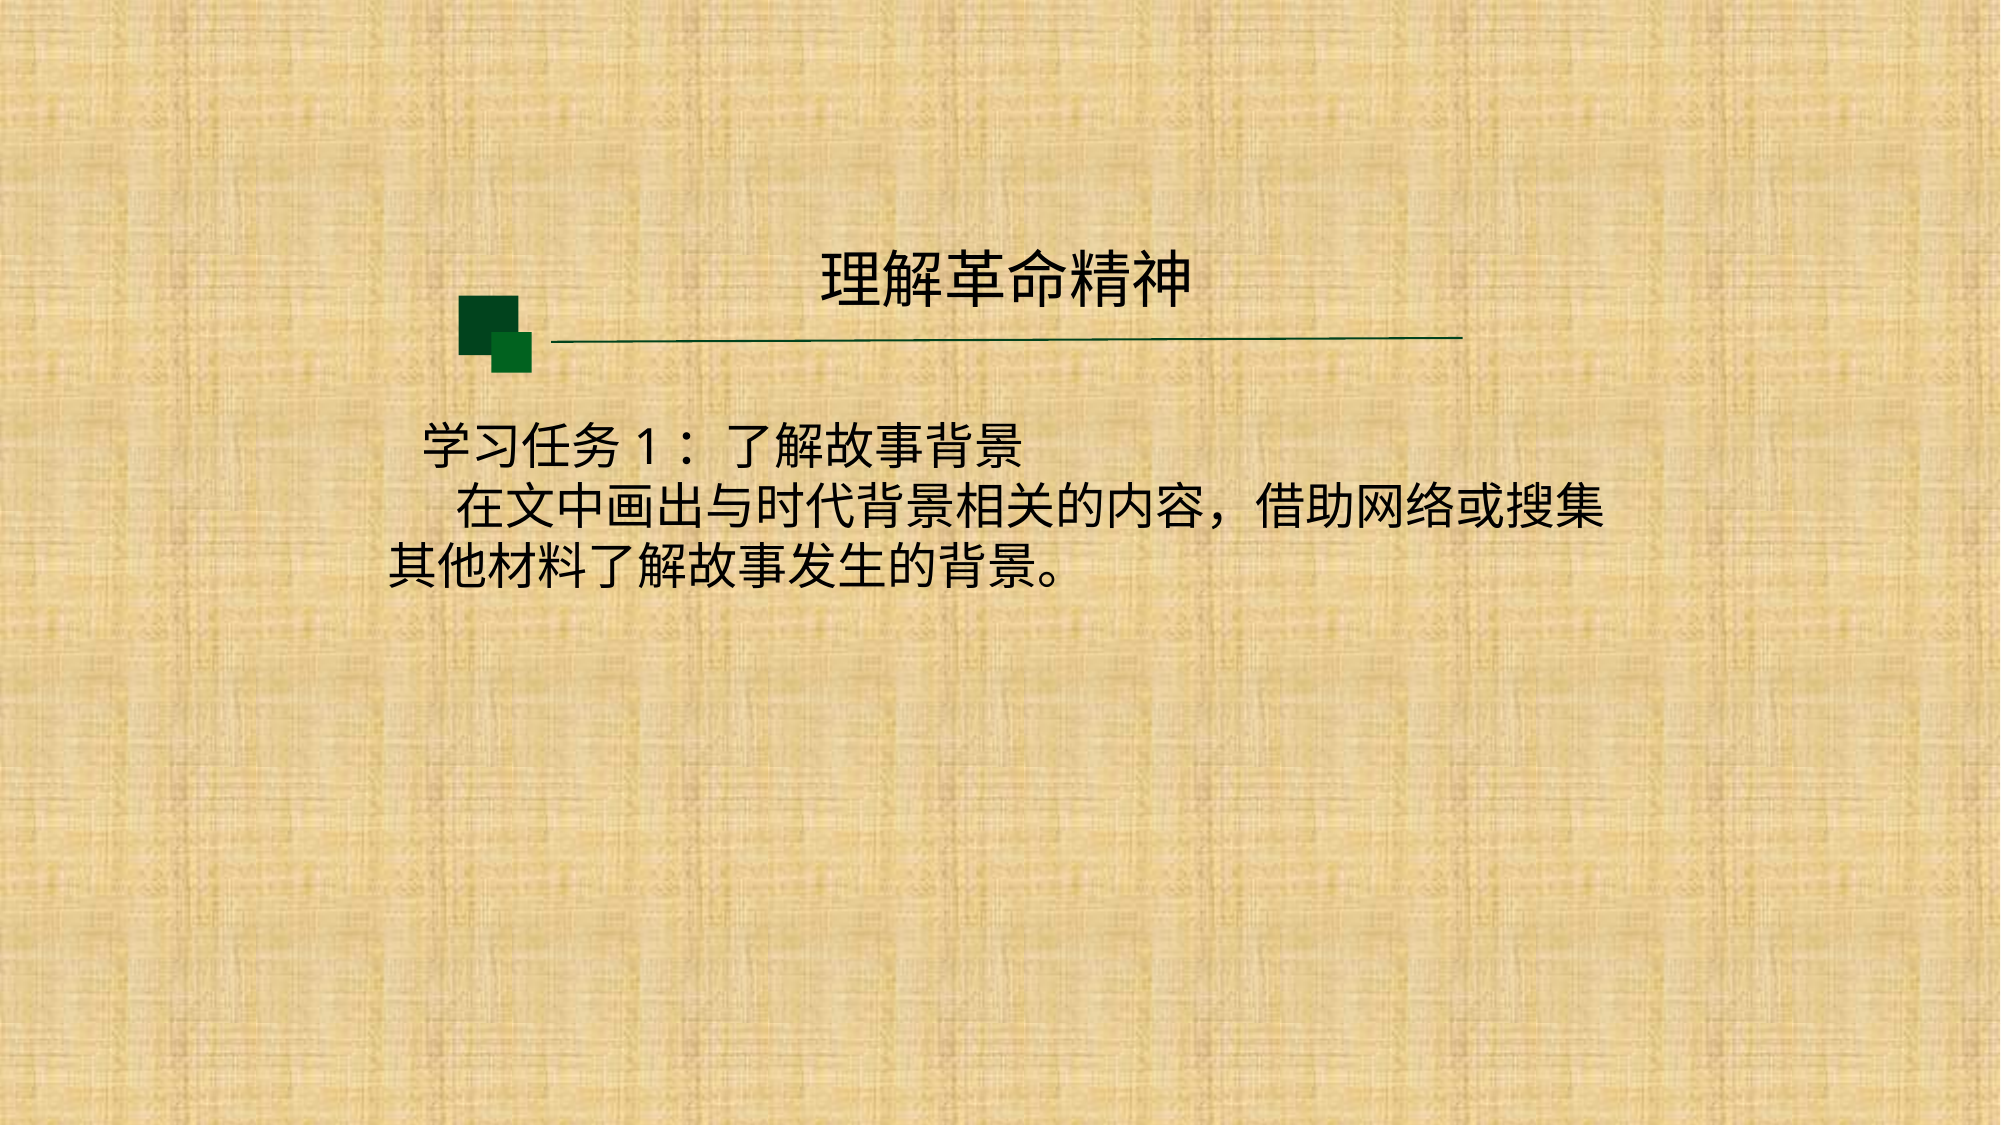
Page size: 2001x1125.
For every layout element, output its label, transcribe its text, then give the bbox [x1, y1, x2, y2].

text_box 学习任务1：了解故事背景 在文中画出与时代背景相关的内容，借助网络或搜集其他材料了解故事发生的背景。 [372, 406, 1628, 782]
text_box 理解革命精神 [551, 232, 1463, 322]
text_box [458, 295, 532, 373]
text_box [551, 337, 1463, 342]
picture [0, 0, 2001, 1125]
